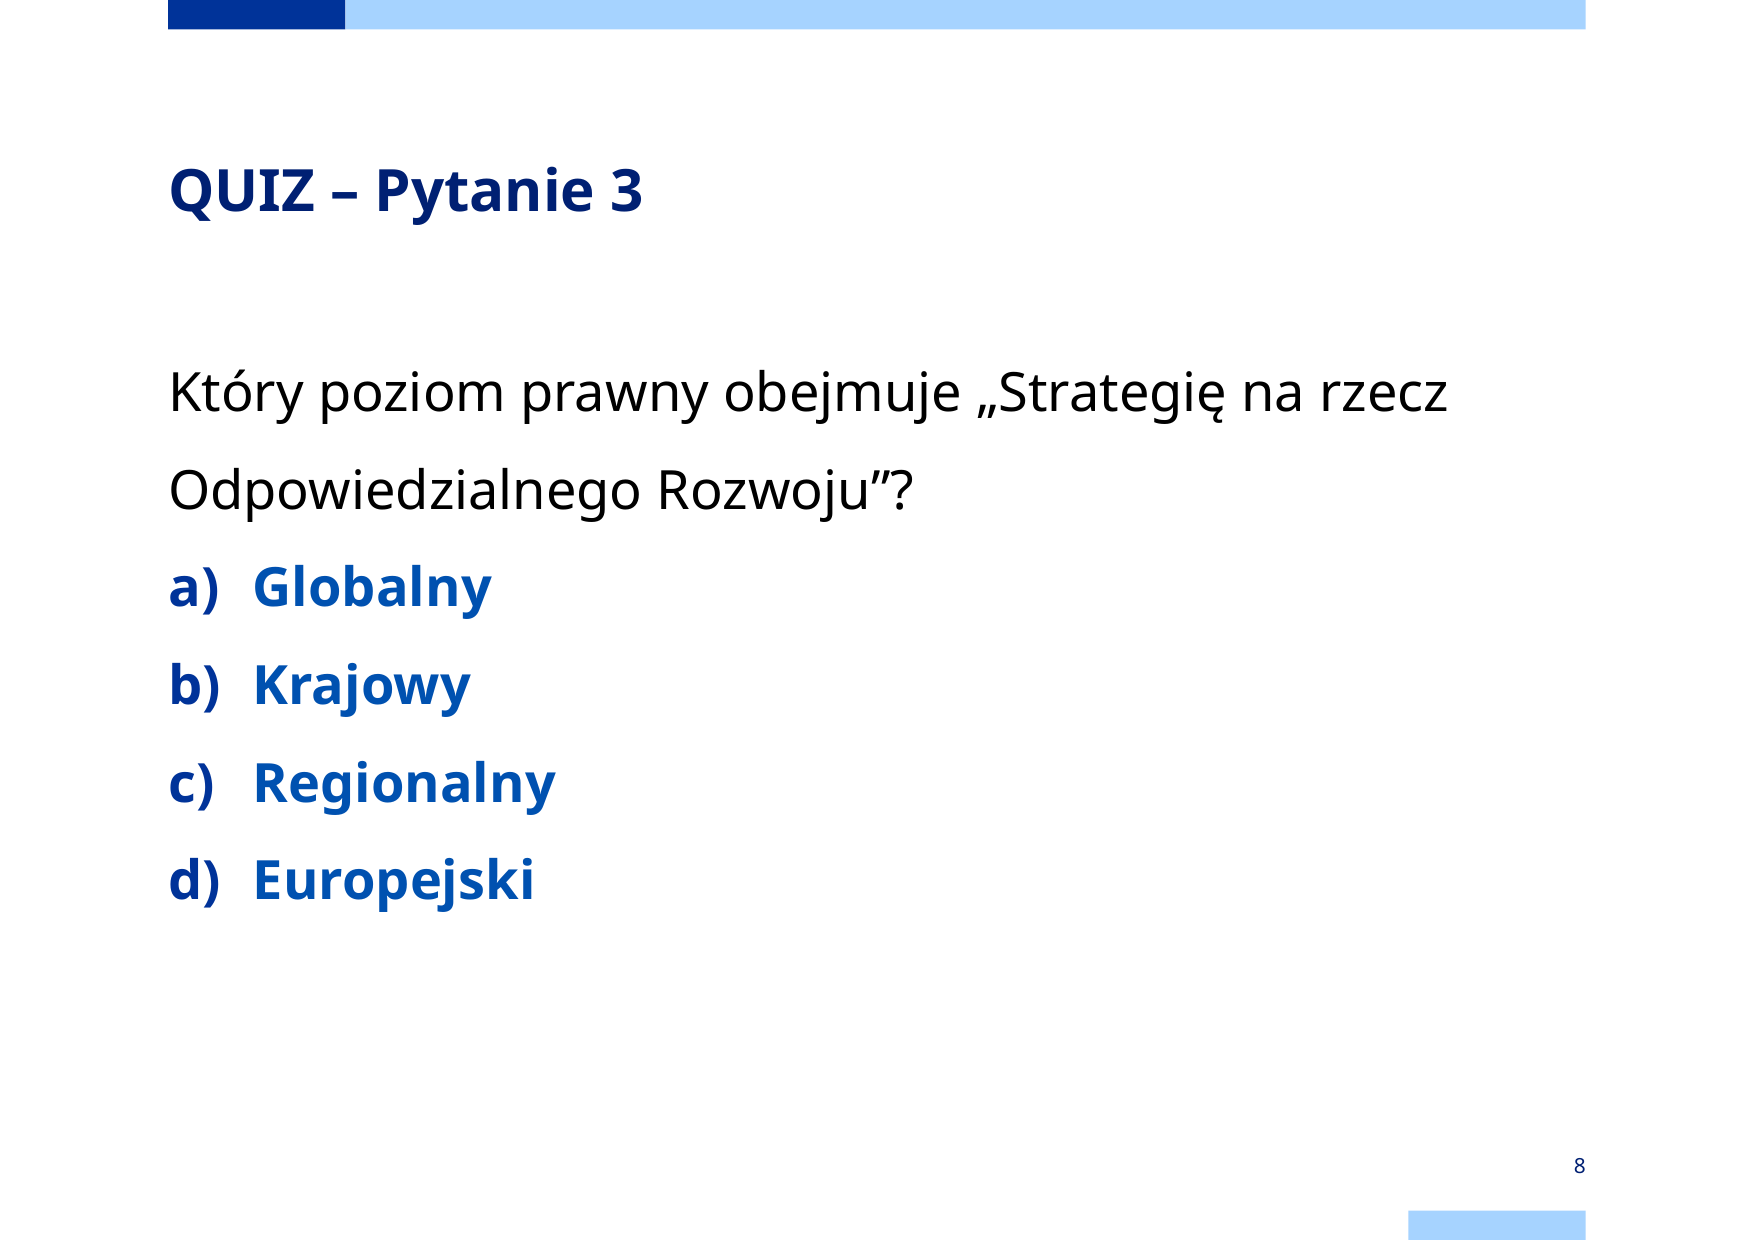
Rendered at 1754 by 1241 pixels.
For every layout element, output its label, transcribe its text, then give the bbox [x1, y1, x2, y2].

slide_number 8 [1408, 1151, 1586, 1182]
title QUIZ – Pytanie 3 [168, 147, 1586, 324]
list Który poziom prawny obejmuje „Strategię na rzecz Odpowiedzialnego Rozwoju”? Globalny Krajowy Regionalny Europejski [168, 324, 1586, 1093]
